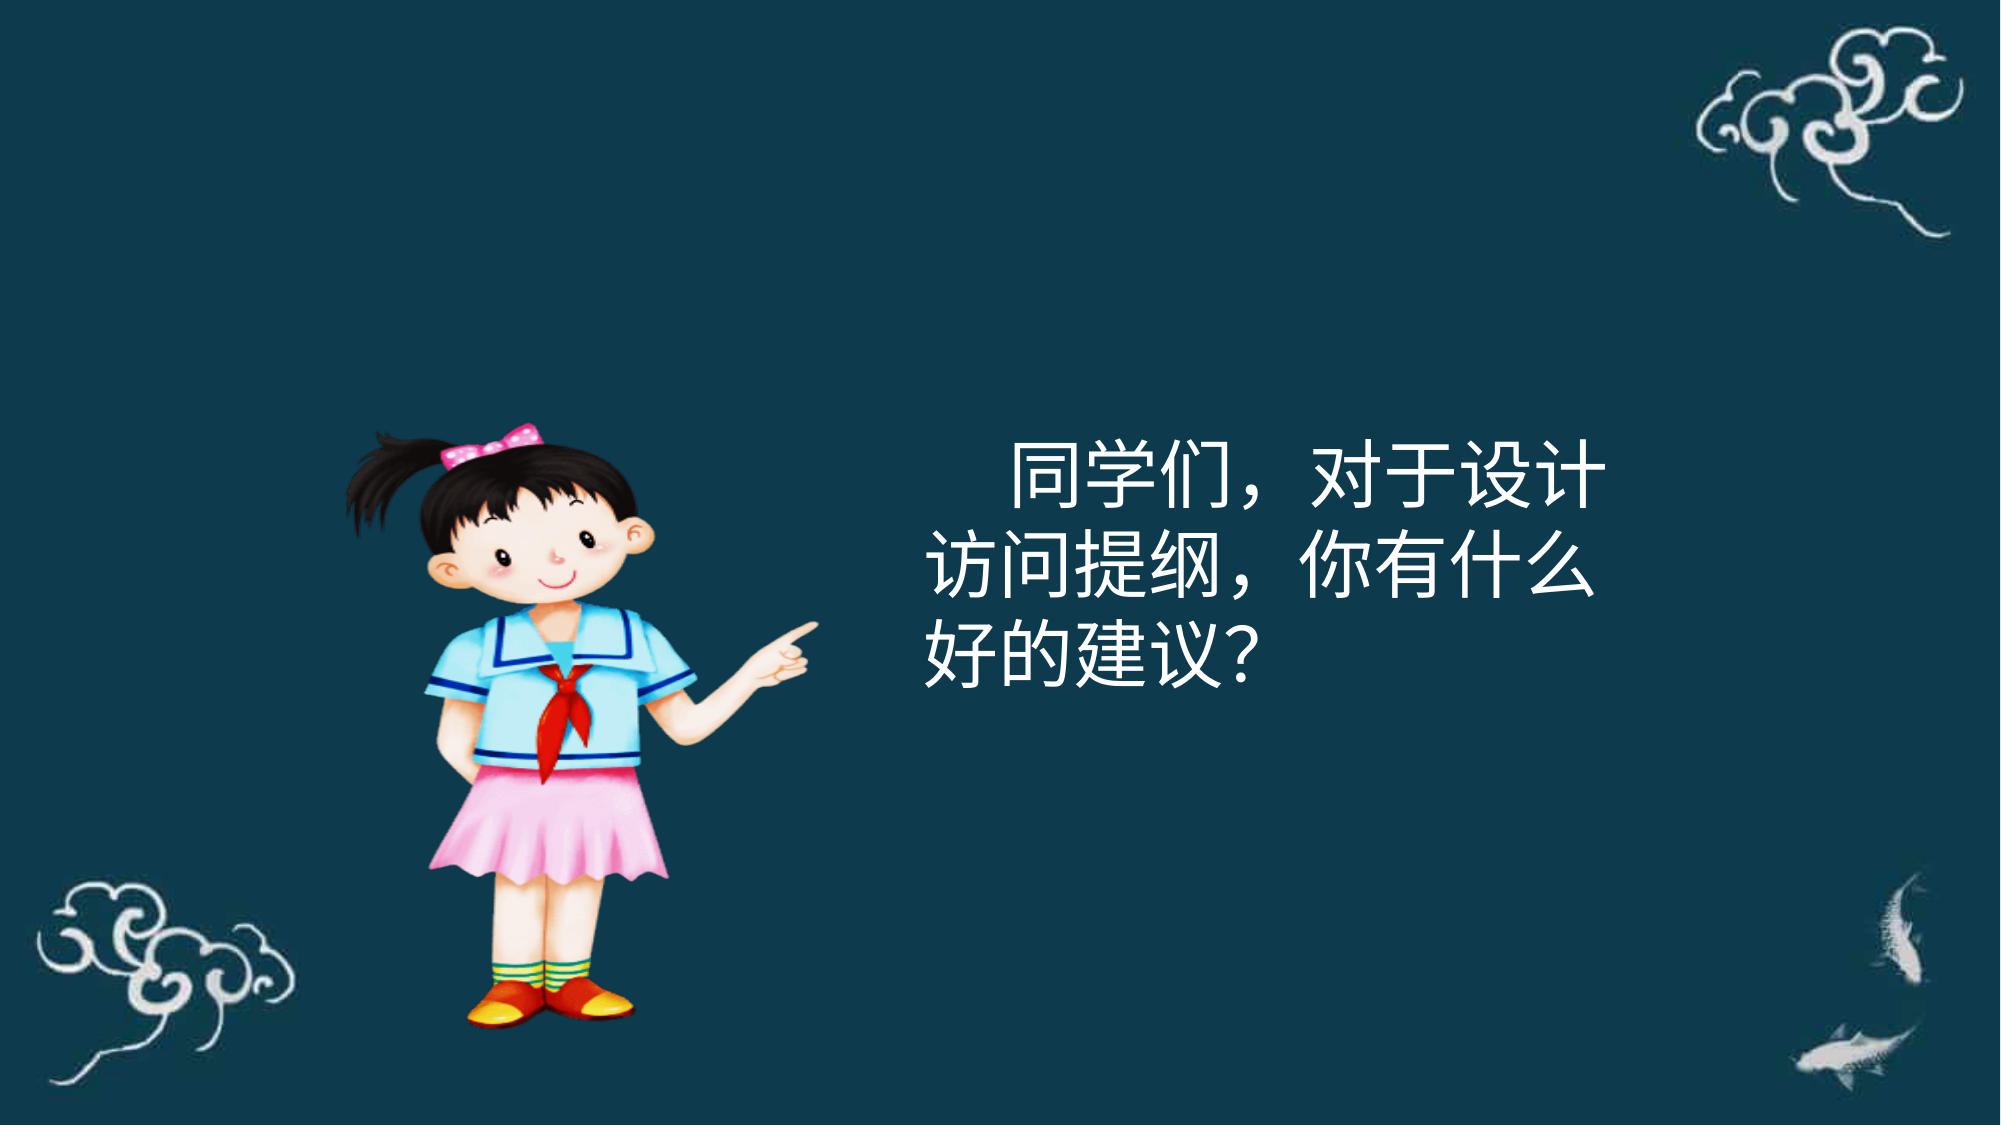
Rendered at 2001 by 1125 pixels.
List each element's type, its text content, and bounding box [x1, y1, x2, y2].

text_box 同学们，对于设计访问提纲，你有什么好的建议？ [908, 419, 1662, 705]
picture [0, 0, 2001, 1125]
